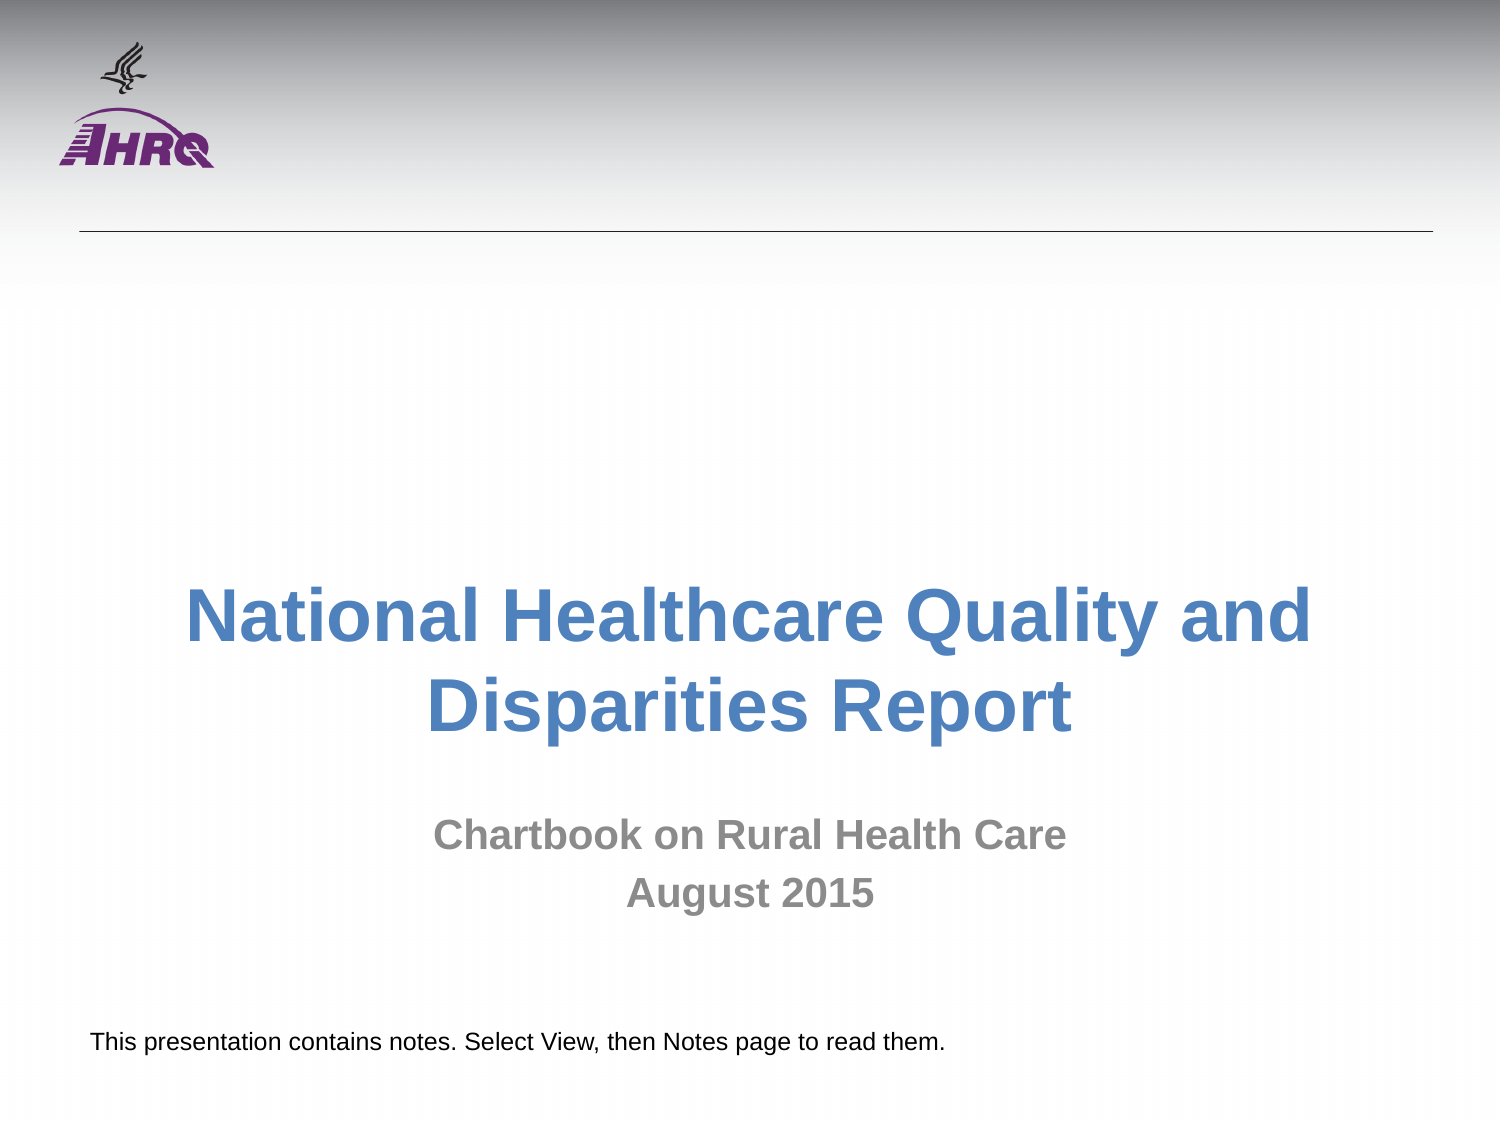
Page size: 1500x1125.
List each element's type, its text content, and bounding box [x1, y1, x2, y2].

subtitle Chartbook on Rural Health Care August 2015 [225, 800, 1275, 925]
text_box This presentation contains notes. Select View, then Notes page to read them. [75, 1018, 1400, 1063]
picture [0, 0, 1500, 1125]
title National Healthcare Quality and Disparities Report [112, 549, 1388, 763]
